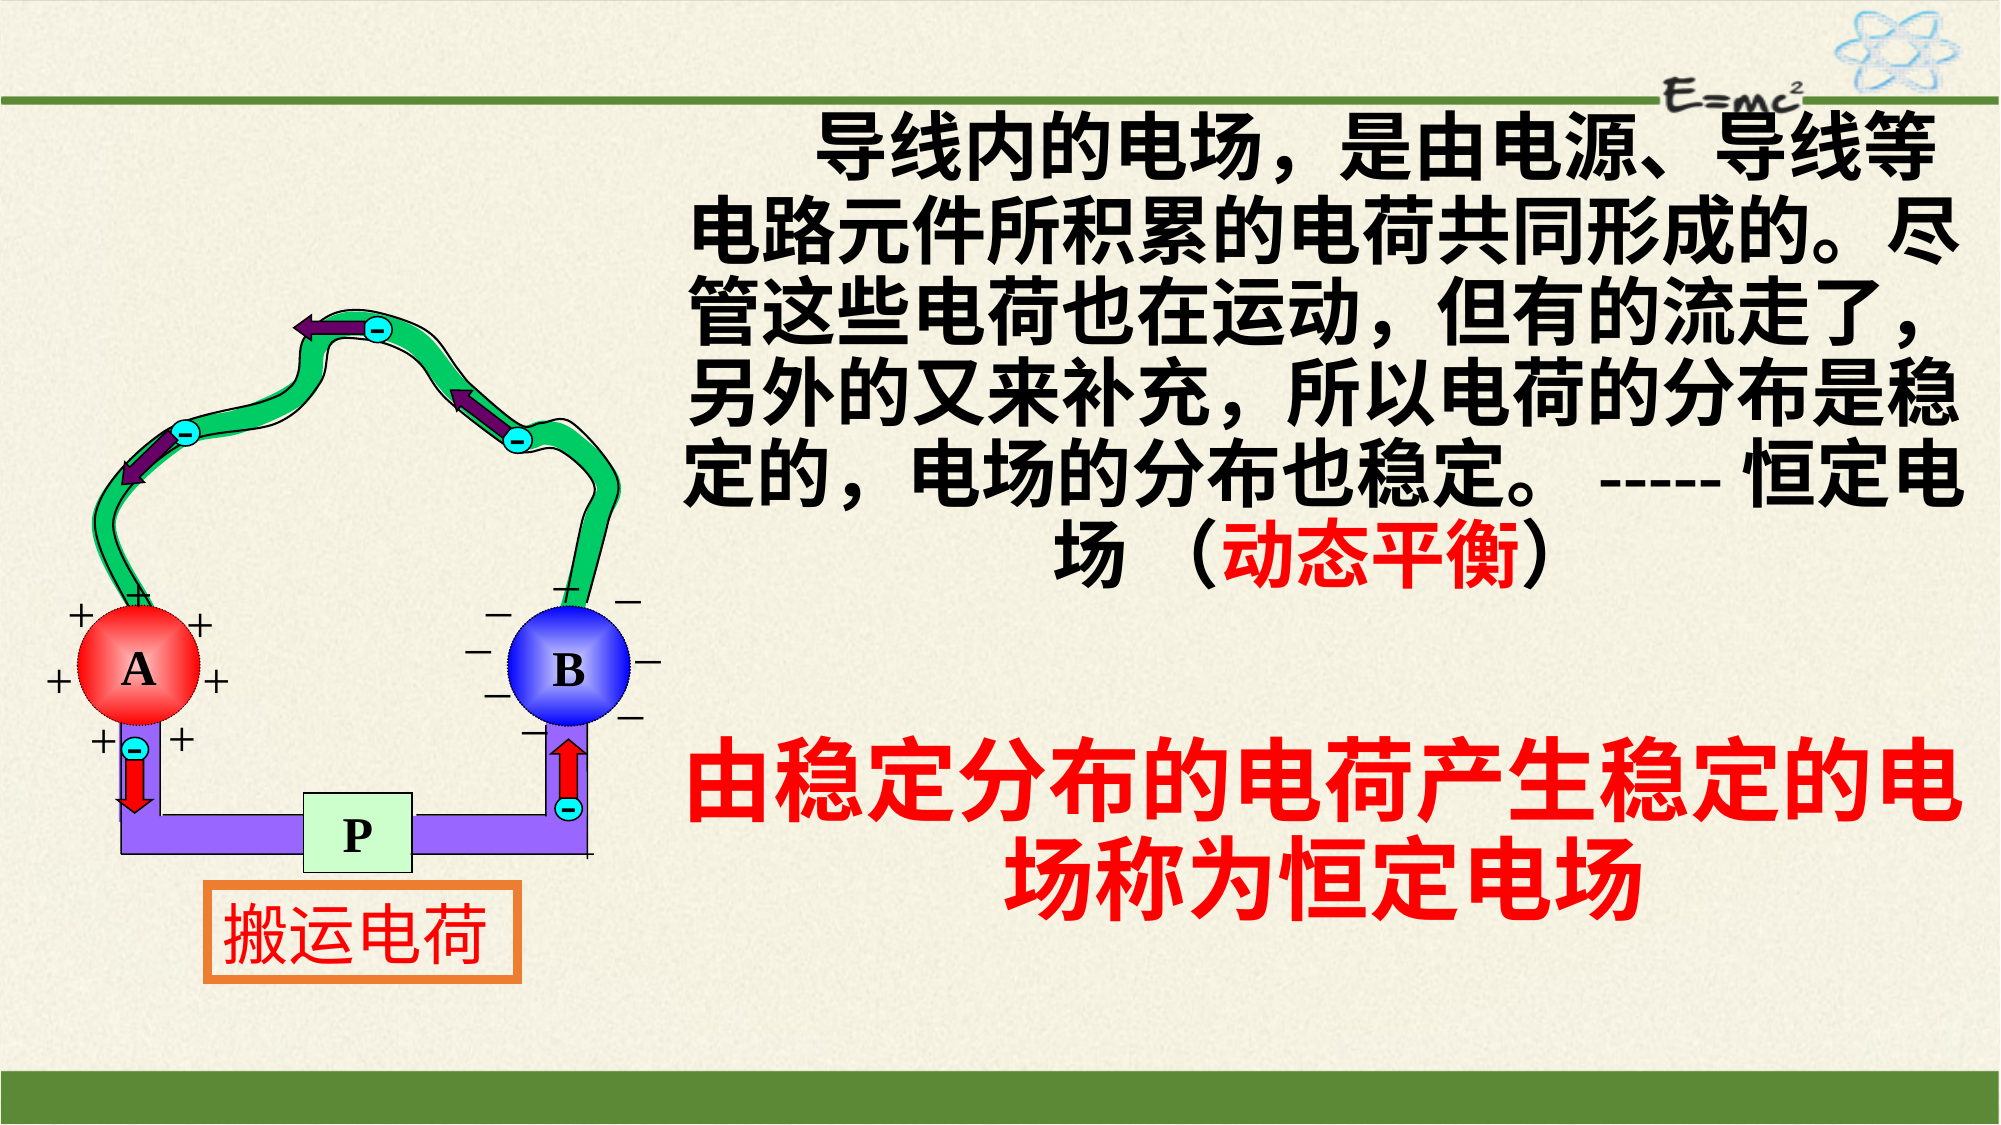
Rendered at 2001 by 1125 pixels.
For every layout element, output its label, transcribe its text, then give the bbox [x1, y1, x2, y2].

list 导线内的电场，是由电源、导线等电路元件所积累的电荷共同形成的。尽管这些电荷也在运动，但有的流走了，另外的又来补充，所以电荷的分布是稳定的，电场的分布也稳定。-----恒定电场 （动态平衡） 由稳定分布的电荷产生稳定的电场称为恒定电场 [659, 87, 1988, 1042]
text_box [30, 309, 680, 777]
picture [0, 0, 2001, 1125]
text_box 搬运电荷 [207, 885, 518, 980]
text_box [118, 777, 594, 873]
